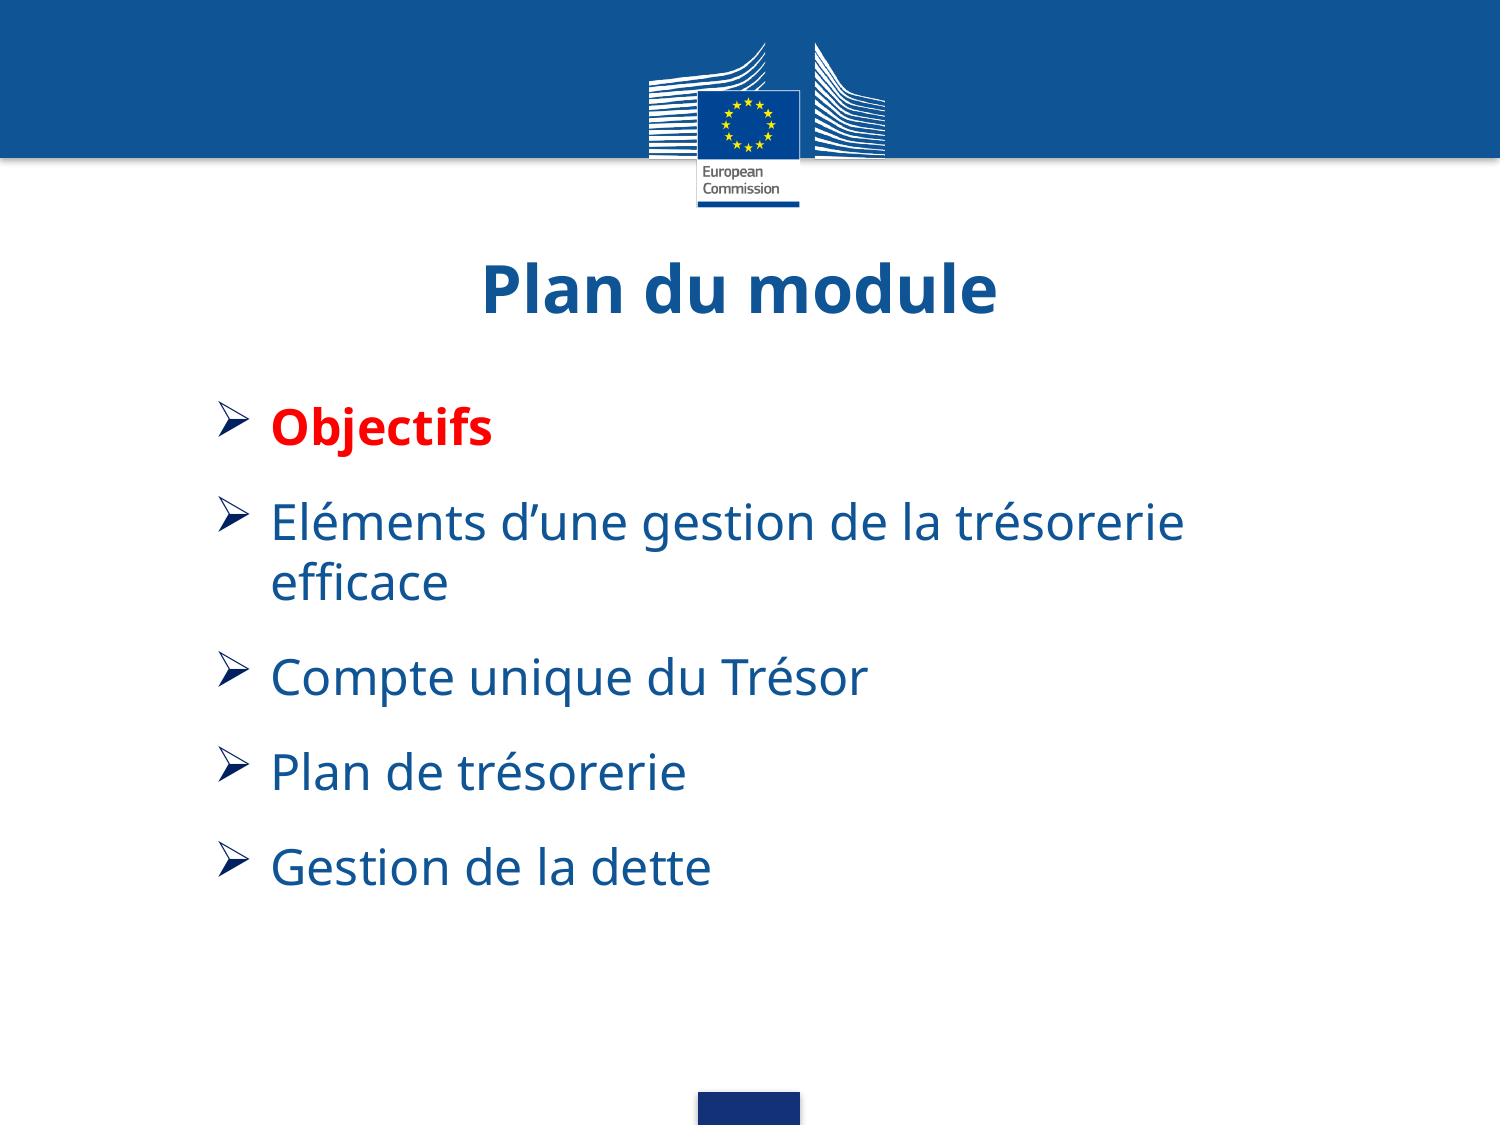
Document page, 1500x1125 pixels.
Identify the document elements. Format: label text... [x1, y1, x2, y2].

picture [649, 42, 885, 208]
title Plan du module [64, 209, 1416, 364]
list Objectifs Eléments d’une gestion de la trésorerie efficace Compte unique du Trésor Plan de trésorerie Gestion de la dette [198, 388, 1340, 1009]
